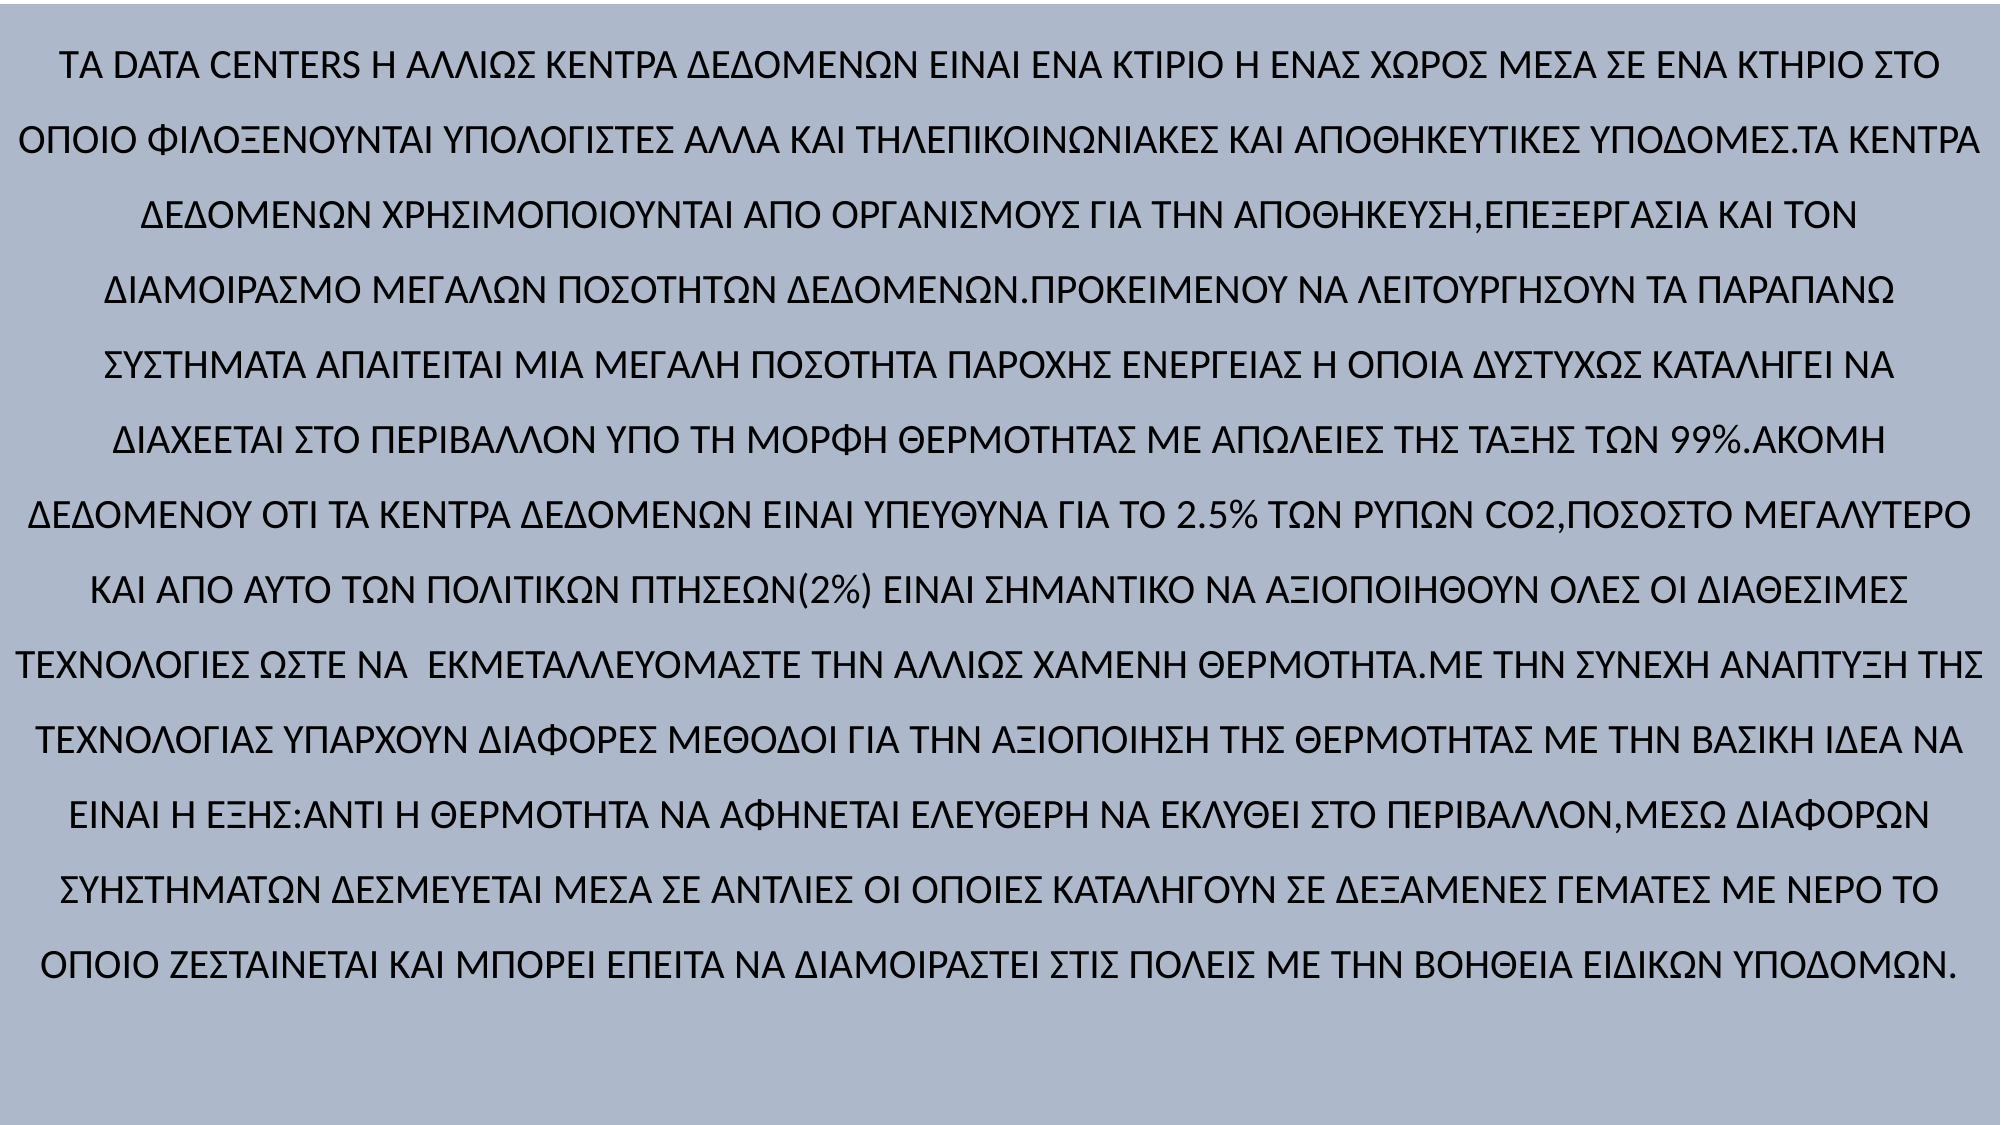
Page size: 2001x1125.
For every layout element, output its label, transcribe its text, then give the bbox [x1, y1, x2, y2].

list ΤA DATA CENTERS Ή ΑΛΛΙΩΣ ΚΕΝΤΡΑ ΔΕΔΟΜΕΝΩΝ ΕΙΝΑΙ ΕΝΑ ΚΤΙΡΙΟ Ή ΕΝΑΣ ΧΩΡΟΣ ΜΕΣΑ ΣΕ ΕΝΑ ΚΤΗΡΙΟ ΣΤΟ ΟΠΟΙΟ ΦΙΛΟΞΕΝΟΥΝΤΑΙ ΥΠΟΛΟΓΙΣΤΕΣ ΑΛΛΑ ΚΑΙ ΤΗΛΕΠΙΚΟΙΝΩΝΙΑΚΕΣ ΚΑΙ ΑΠΟΘΗΚΕΥΤΙΚΕΣ ΥΠΟΔΟΜΕΣ.ΤΑ ΚΕΝΤΡΑ ΔΕΔΟΜΕΝΩΝ ΧΡΗΣΙΜΟΠΟΙΟΥΝΤΑΙ ΑΠΟ ΟΡΓΑΝΙΣΜΟΥΣ ΓΙΑ ΤΗΝ ΑΠΟΘΗΚΕΥΣΗ,ΕΠΕΞΕΡΓΑΣΙΑ ΚΑΙ ΤΟΝ ΔΙΑΜΟΙΡΑΣΜΟ ΜΕΓΑΛΩΝ ΠΟΣΟΤΗΤΩΝ ΔΕΔΟΜΕΝΩΝ.ΠΡΟΚΕΙΜΕΝΟΥ ΝΑ ΛΕΙΤΟΥΡΓΗΣΟΥΝ ΤΑ ΠΑΡΑΠΑΝΩ ΣΥΣΤΗΜΑΤΑ ΑΠΑΙΤΕΙΤΑΙ ΜΙΑ ΜΕΓΑΛΗ ΠΟΣΟΤΗΤΑ ΠΑΡΟΧΗΣ ΕΝΕΡΓΕΙΑΣ Η ΟΠΟΙΑ ΔΥΣΤΥΧΩΣ ΚΑΤΑΛΗΓΕΙ ΝΑ ΔΙΑΧΕΕΤΑΙ ΣΤΟ ΠΕΡΙΒΑΛΛΟΝ ΥΠΟ ΤΗ ΜΟΡΦΗ ΘΕΡΜΟΤΗΤΑΣ ΜΕ ΑΠΩΛΕΙΕΣ ΤΗΣ ΤΑΞΗΣ ΤΩΝ 99%.ΑΚΟΜΗ ΔΕΔΟΜΕΝΟΥ ΟΤΙ ΤΑ ΚΕΝΤΡΑ ΔΕΔΟΜΕΝΩΝ ΕΙΝΑΙ ΥΠΕΥΘΥΝΑ ΓΙΑ ΤΟ 2.5% ΤΩΝ ΡΥΠΩΝ CO2,ΠΟΣΟΣΤΟ ΜΕΓΑΛΥΤΕΡΟ ΚΑΙ ΑΠΟ ΑΥΤΟ ΤΩΝ ΠΟΛΙΤΙΚΩΝ ΠΤΗΣΕΩΝ(2%) ΕΙΝΑΙ ΣΗΜΑΝΤΙΚΟ ΝΑ ΑΞΙΟΠΟΙΗΘΟΥΝ ΟΛΕΣ ΟΙ ΔΙΑΘΕΣΙΜΕΣ ΤΕΧΝΟΛΟΓΙΕΣ ΩΣΤΕ ΝΑ ΕΚΜΕΤΑΛΛΕΥΟΜΑΣΤΕ ΤΗΝ ΑΛΛΙΩΣ ΧΑΜΕΝΗ ΘΕΡΜΟΤΗΤΑ.ΜΕ ΤΗΝ ΣΥΝΕΧΗ ΑΝΑΠΤΥΞΗ ΤΗΣ ΤΕΧΝΟΛΟΓΙΑΣ ΥΠΑΡΧΟΥΝ ΔΙΑΦΟΡΕΣ ΜΕΘΟΔΟΙ ΓΙΑ ΤΗΝ ΑΞΙΟΠΟΙΗΣΗ ΤΗΣ ΘΕΡΜΟΤΗΤΑΣ ΜΕ ΤΗΝ ΒΑΣΙΚΗ ΙΔΕΑ ΝΑ ΕΙΝΑΙ Η ΕΞΗΣ:ΑΝΤΙ Η ΘΕΡΜΟΤΗΤΑ ΝΑ ΑΦΗΝΕΤΑΙ ΕΛΕΥΘΕΡΗ ΝΑ ΕΚΛΥΘΕΙ ΣΤΟ ΠΕΡΙΒΑΛΛΟΝ,ΜΕΣΩ ΔΙΑΦΟΡΩΝ ΣΥΗΣΤΗΜΑΤΩΝ ΔΕΣΜΕΥΕΤΑΙ ΜΕΣΑ ΣΕ ΑΝΤΛΙΕΣ OΙ ΟΠΟΙΕΣ ΚΑΤΑΛΗΓΟΥΝ ΣΕ ΔΕΞΑΜΕΝΕΣ ΓΕΜΑΤΕΣ ΜΕ ΝΕΡΟ ΤΟ ΟΠΟΙΟ ΖΕΣΤΑΙΝΕΤΑΙ ΚΑΙ ΜΠΟΡΕΙ ΕΠΕΙΤΑ ΝΑ ΔΙΑΜΟΙΡΑΣΤΕΙ ΣΤΙΣ ΠΟΛΕΙΣ ΜΕ ΤΗΝ ΒΟΗΘΕΙΑ ΕΙΔΙΚΩΝ ΥΠΟΔΟΜΩΝ. [0, 4, 2000, 1125]
